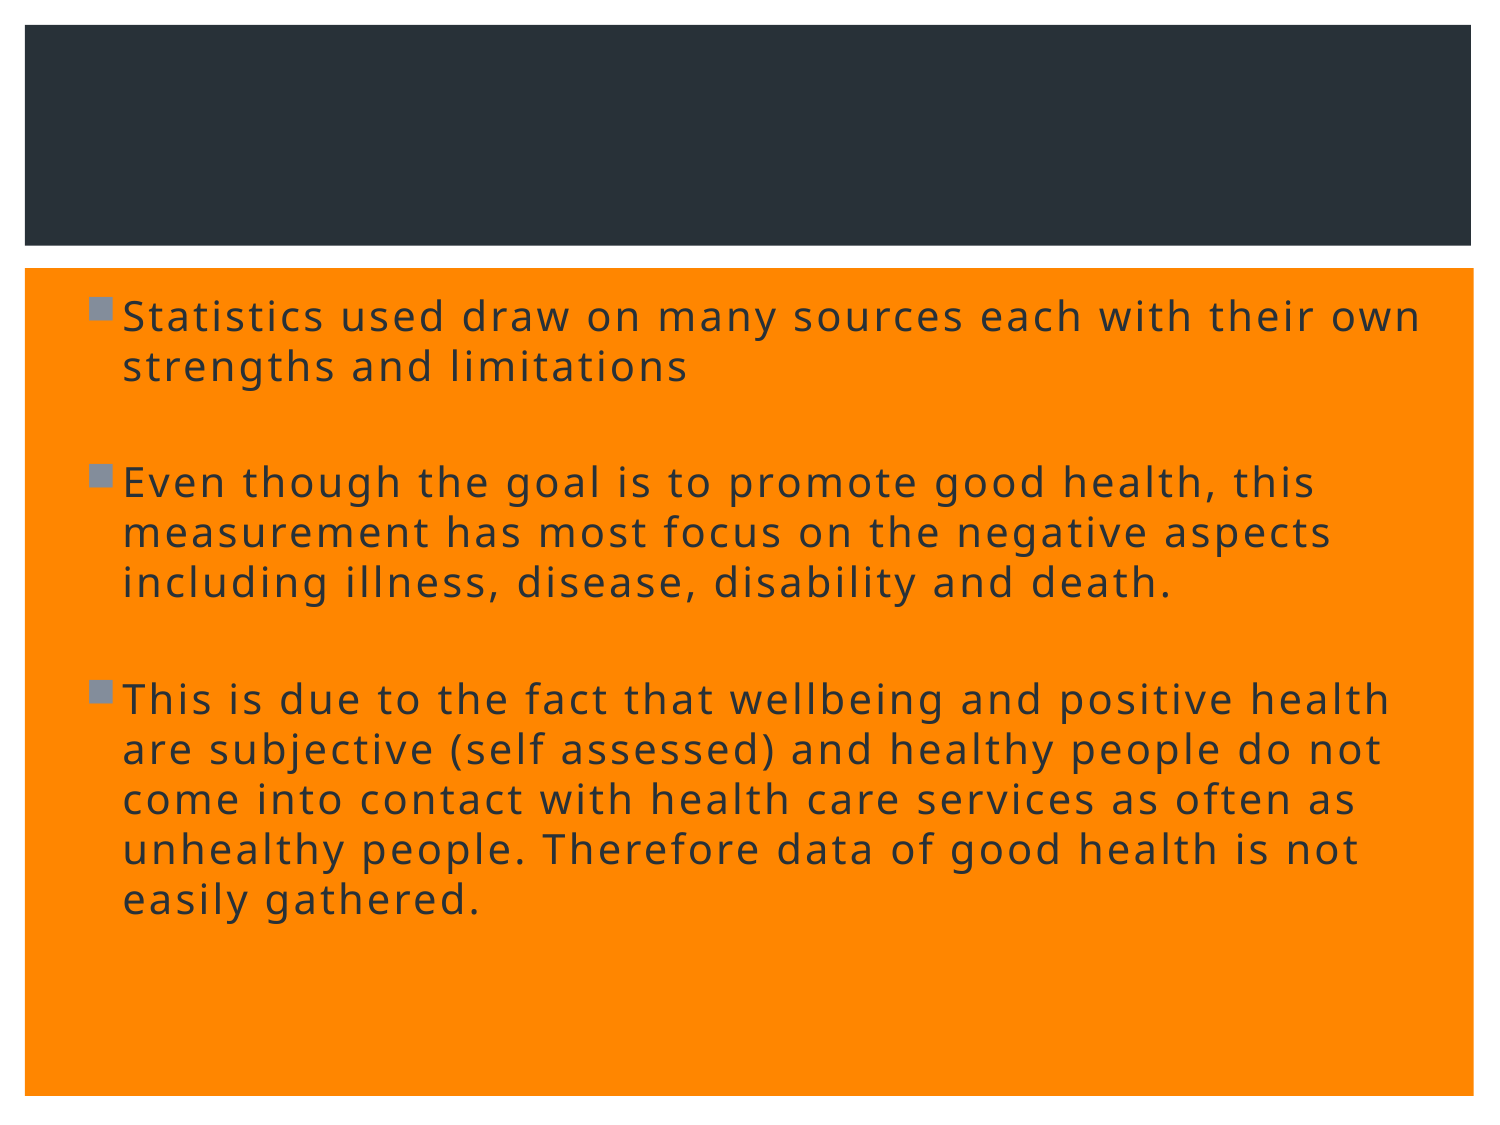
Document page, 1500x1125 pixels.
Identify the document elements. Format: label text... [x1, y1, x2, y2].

list Statistics used draw on many sources each with their own strengths and limitations Even though the goal is to promote good health, this measurement has most focus on the negative aspects including illness, disease, disability and death. This is due to the fact that wellbeing and positive health are subjective (self assessed) and healthy people do not come into contact with health care services as often as unhealthy people. Therefore data of good health is not easily gathered. [62, 281, 1442, 1005]
